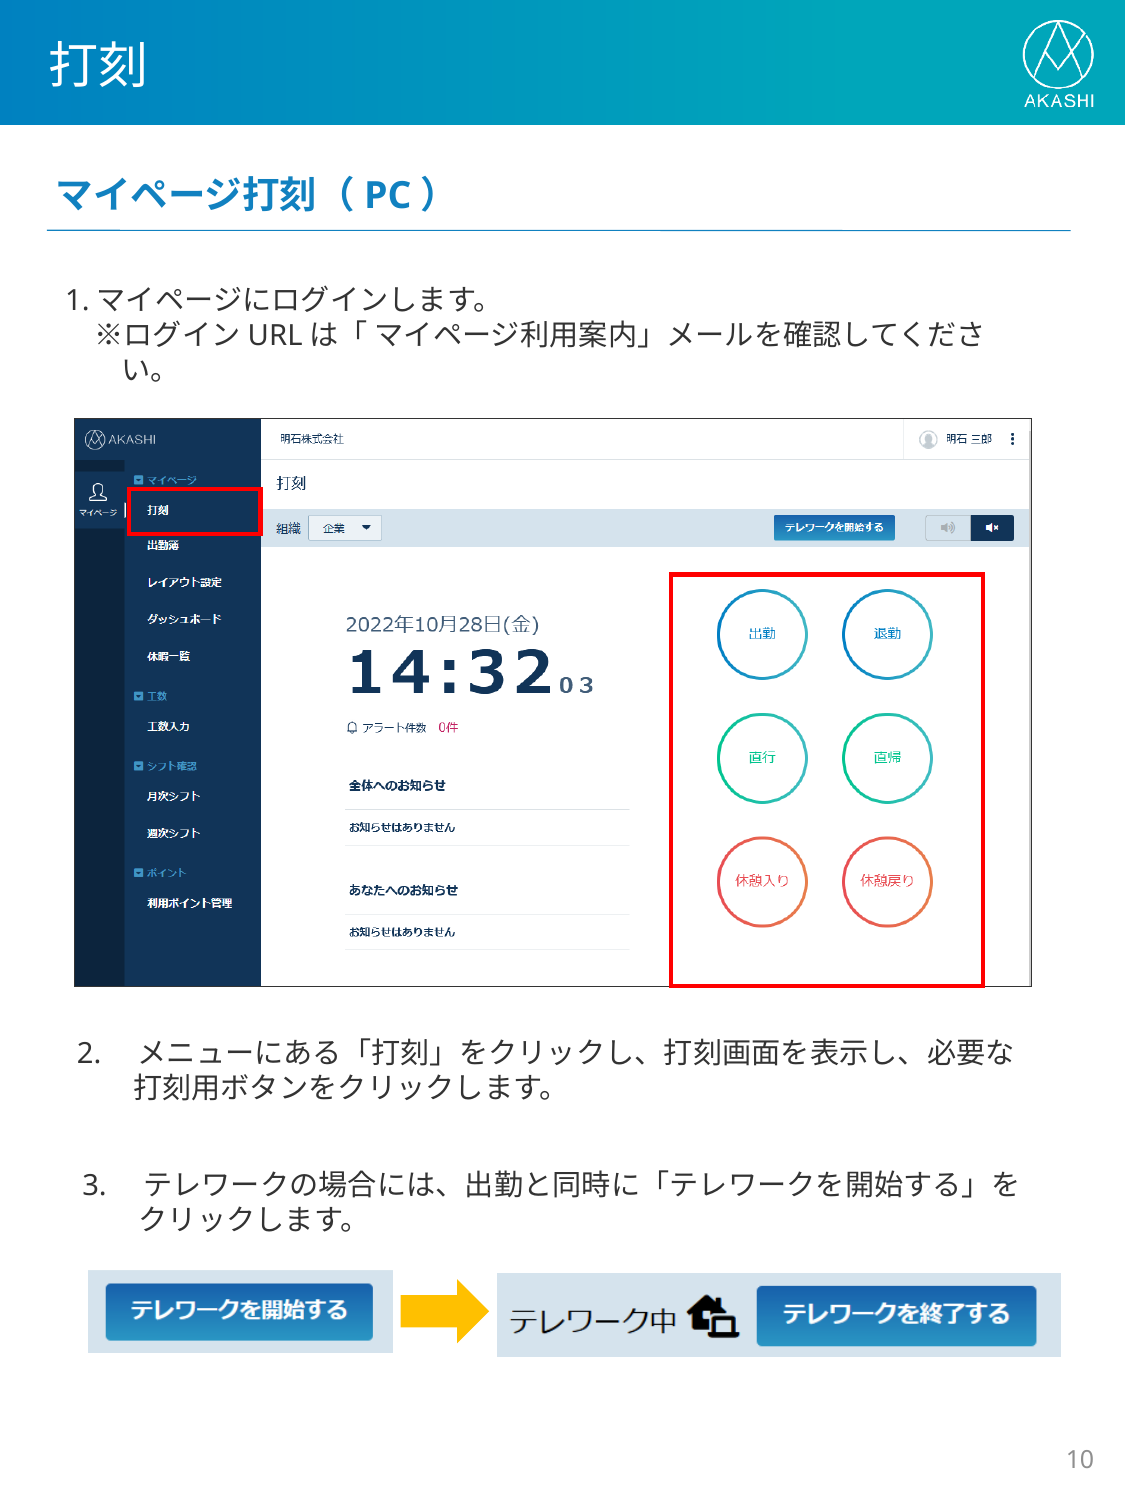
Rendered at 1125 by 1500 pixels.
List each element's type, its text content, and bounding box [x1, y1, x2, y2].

text_box [399, 1276, 491, 1346]
picture [74, 418, 1032, 987]
picture [497, 1273, 1061, 1357]
text_box 3. テレワークの場合には、出勤と同時に「テレワークを開始する」をクリックします。 [67, 1159, 1045, 1244]
text_box 1.マイページにログインします。 ※ログインURLは「 マイページ利用案内」メールを確認してください。 [50, 274, 1028, 394]
picture [1045, 9, 1103, 117]
picture [88, 1269, 393, 1353]
text_box 2. メニューにある「打刻」をクリックし、打刻画面を表示し、必要な打刻用ボタンをクリックします。 [62, 1026, 1039, 1112]
text_box マイページ打刻（PC） [41, 163, 473, 224]
title 打刻 [33, 0, 1045, 123]
slide_number 9 [856, 1420, 1110, 1500]
